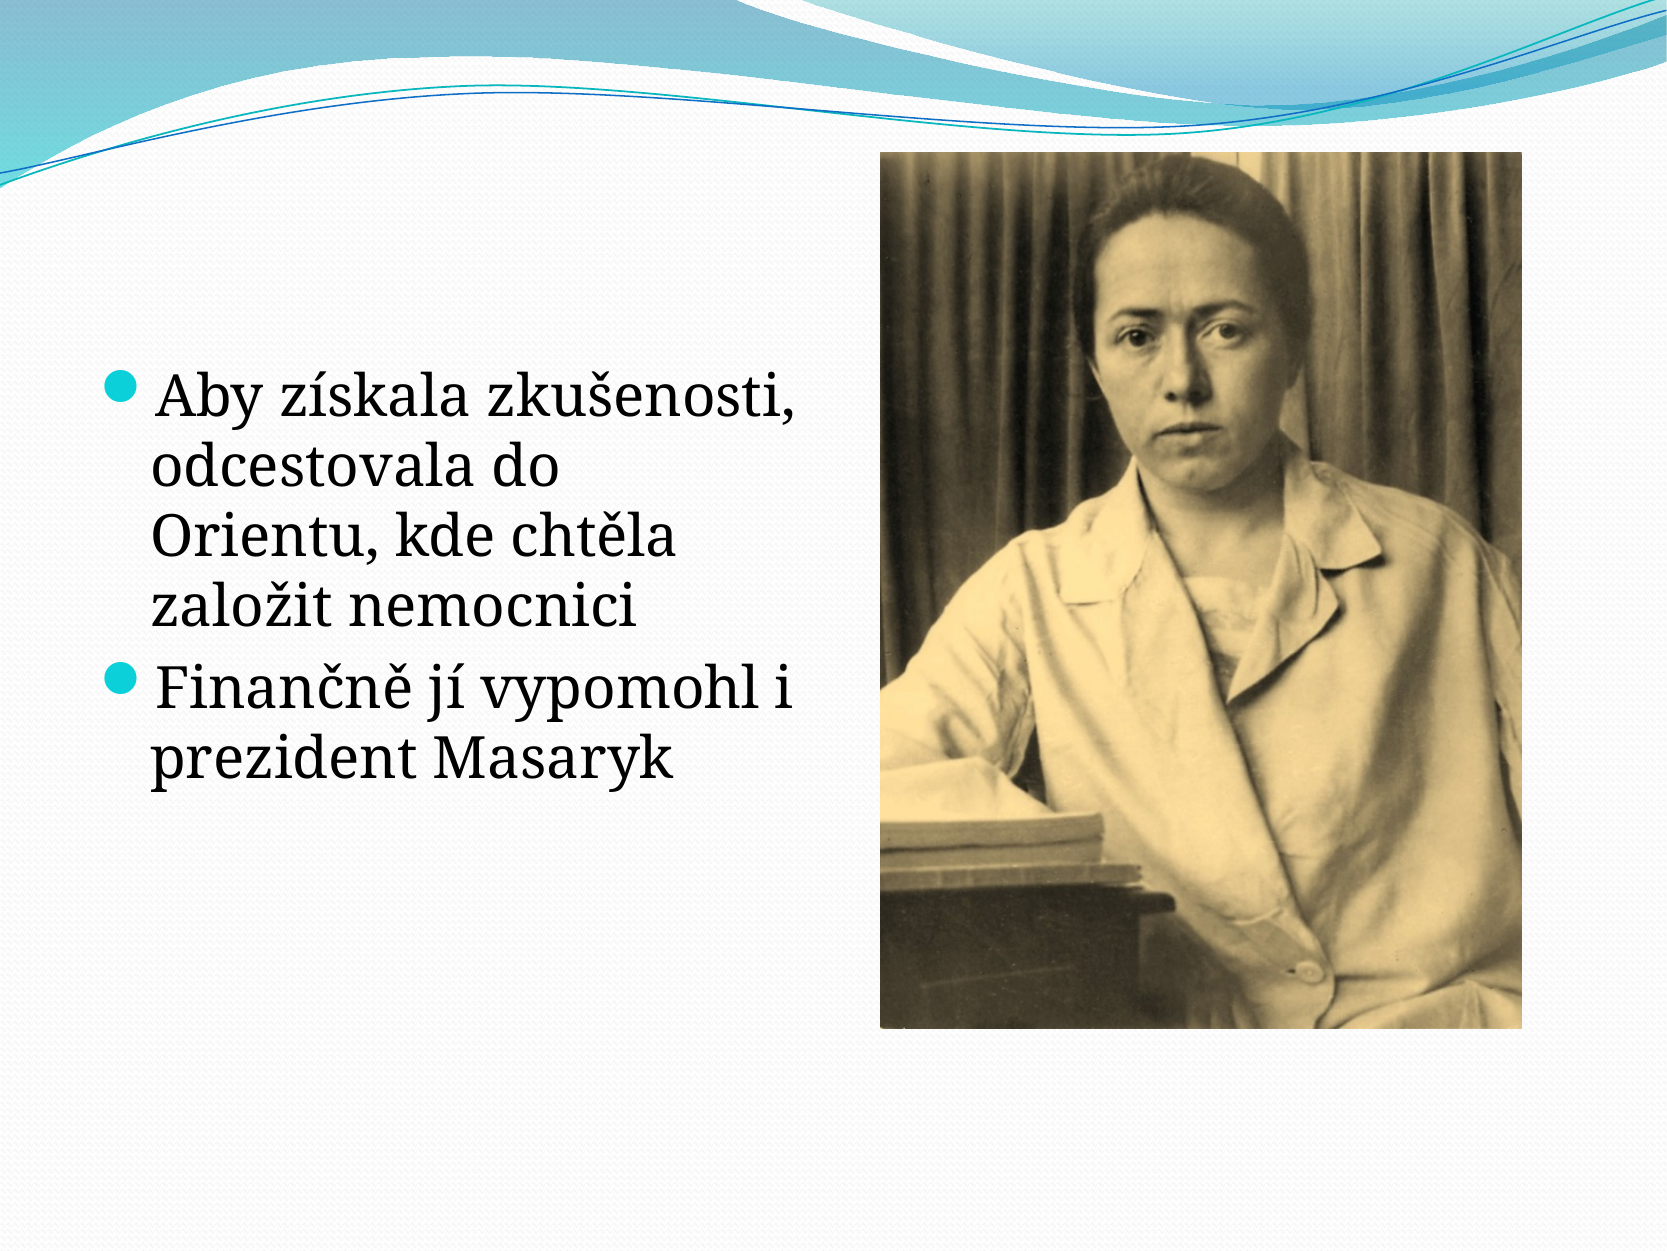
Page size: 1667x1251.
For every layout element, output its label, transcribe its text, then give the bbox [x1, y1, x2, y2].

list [880, 152, 1522, 1029]
title [83, 128, 1584, 337]
list Aby získala zkušenosti, odcestovala do Orientu, kde chtěla založit nemocnici Finančně jí vypomohl i prezident Masaryk [83, 349, 820, 1159]
